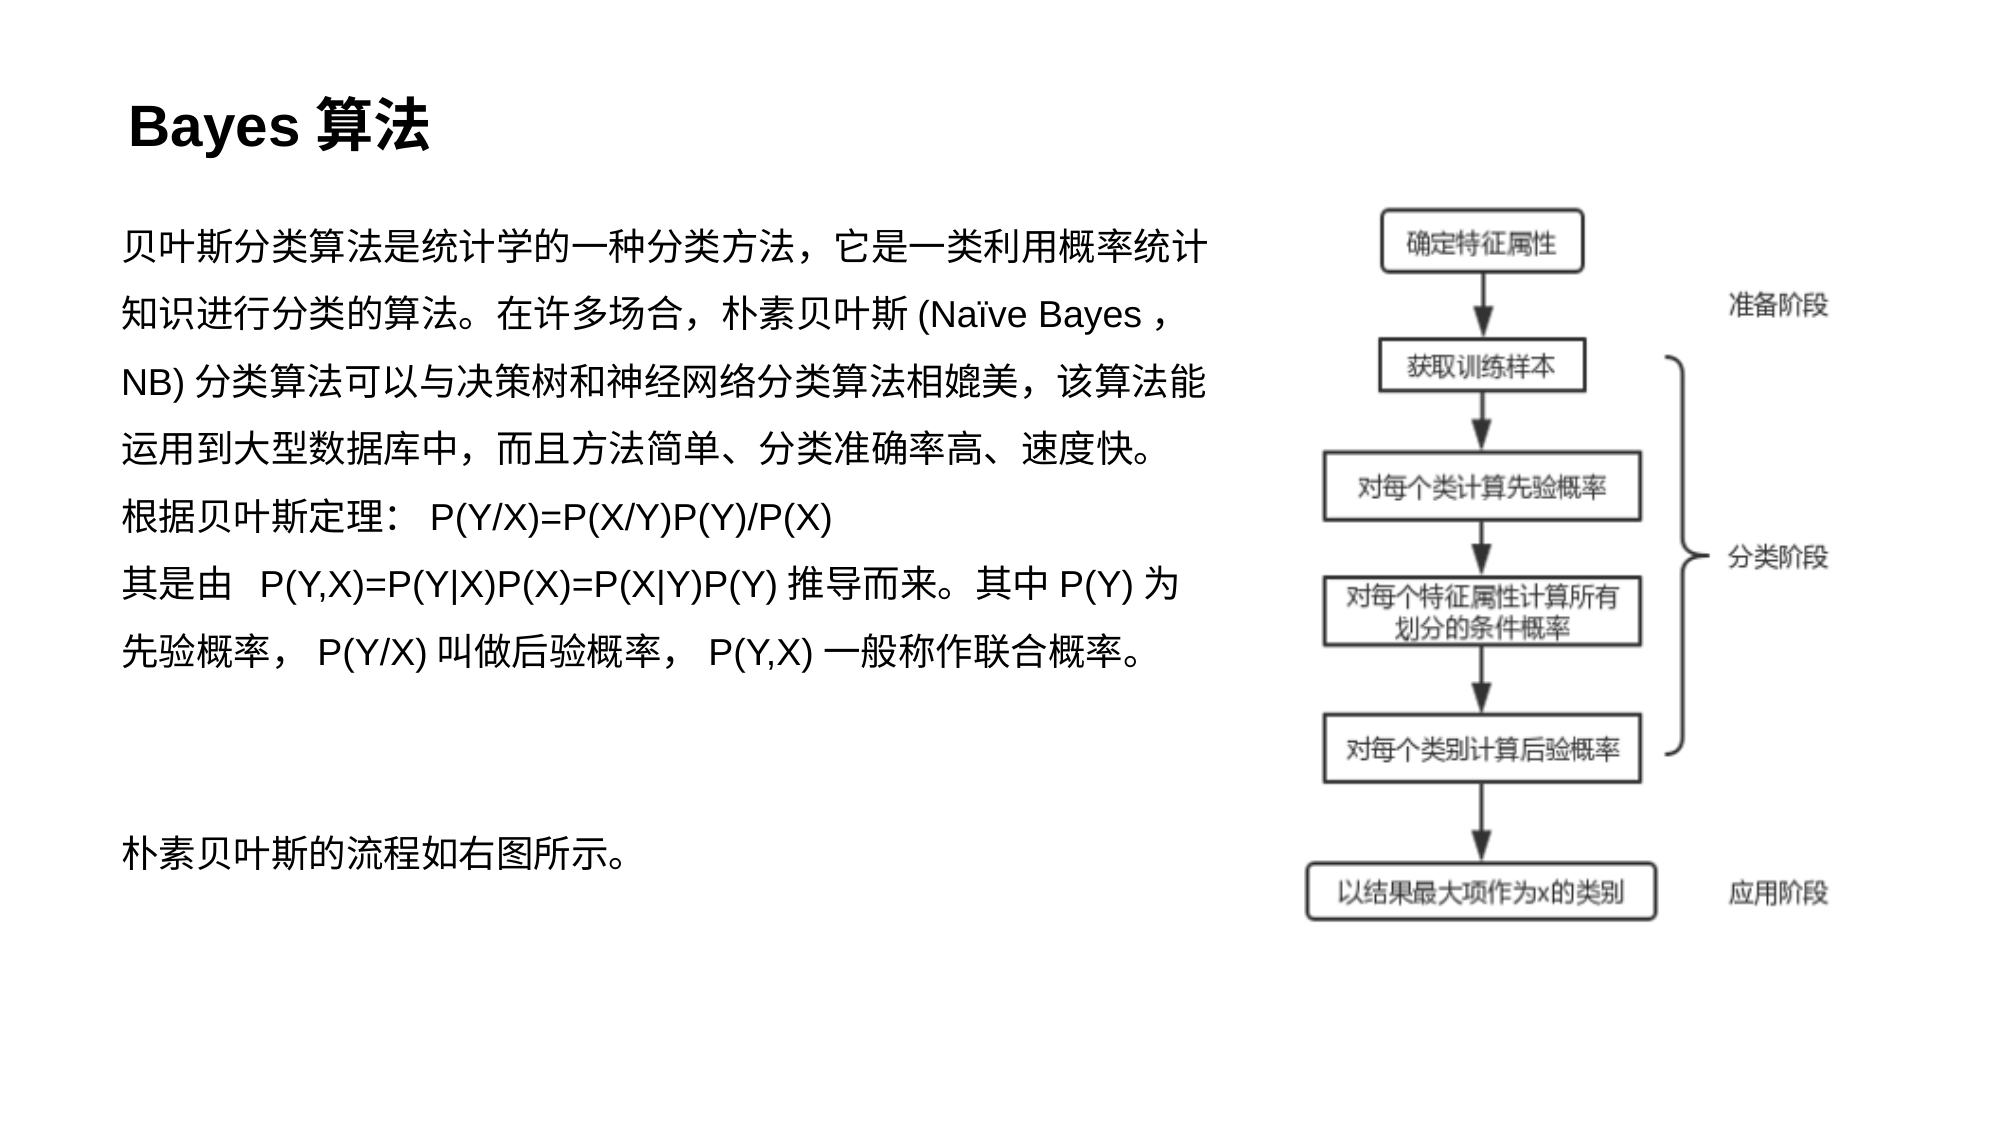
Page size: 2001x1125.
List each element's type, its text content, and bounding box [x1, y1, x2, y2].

title Bayes算法 [114, 12, 1886, 167]
text_box 贝叶斯分类算法是统计学的一种分类方法，它是一类利用概率统计知识进行分类的算法。在许多场合，朴素贝叶斯(Naïve Bayes，NB)分类算法可以与决策树和神经网络分类算法相媲美，该算法能运用到大型数据库中，而且方法简单、分类准确率高、速度快。 根据贝叶斯定理：P(Y/X)=P(X/Y)P(Y)/P(X) 其是由 P(Y,X)=P(Y|X)P(X)=P(X|Y)P(Y)推导而来。其中P(Y)为先验概率，P(Y/X)叫做后验概率，P(Y,X)一般称作联合概率。 朴素贝叶斯的流程如右图所示。 [106, 192, 1224, 950]
picture [1286, 192, 1856, 930]
